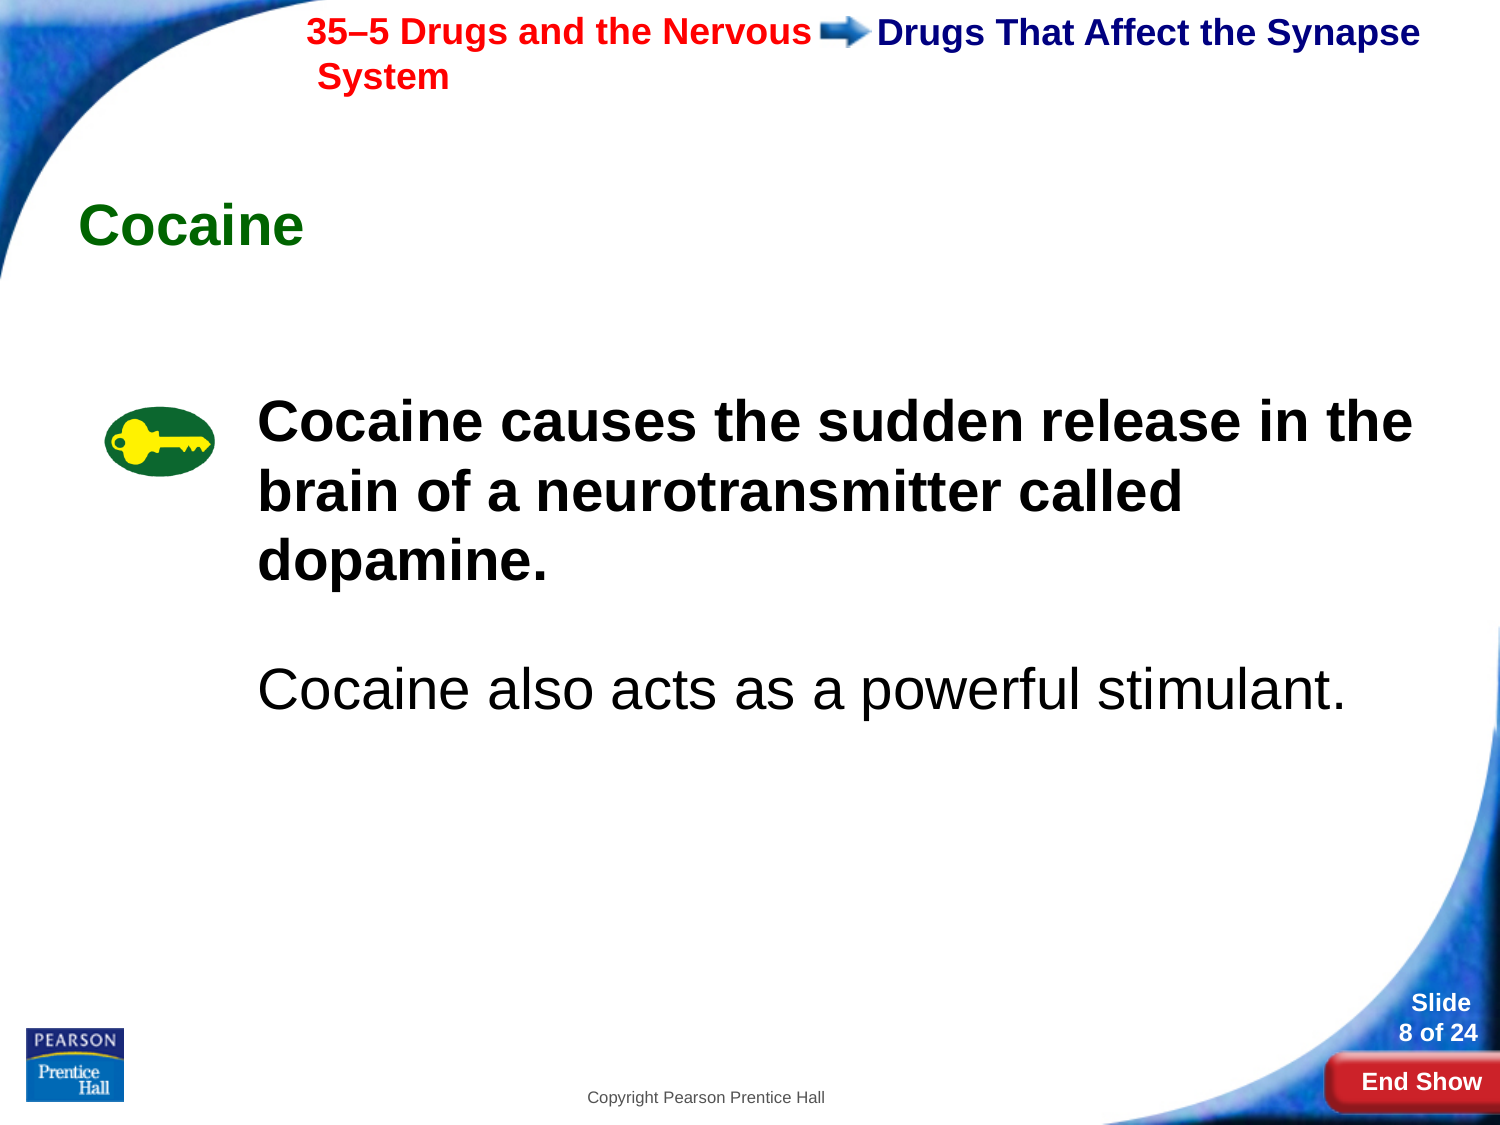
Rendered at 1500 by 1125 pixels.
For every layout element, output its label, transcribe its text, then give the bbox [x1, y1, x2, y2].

title Drugs That Affect the Synapse [861, 0, 1453, 76]
list Cocaine Cocaine causes the sudden release in the brain of a neurotransmitter called dopamine. Cocaine also acts as a powerful stimulant. [44, 179, 1500, 938]
footer Copyright Pearson Prentice Hall [468, 1078, 945, 1105]
picture [0, 0, 1500, 1125]
